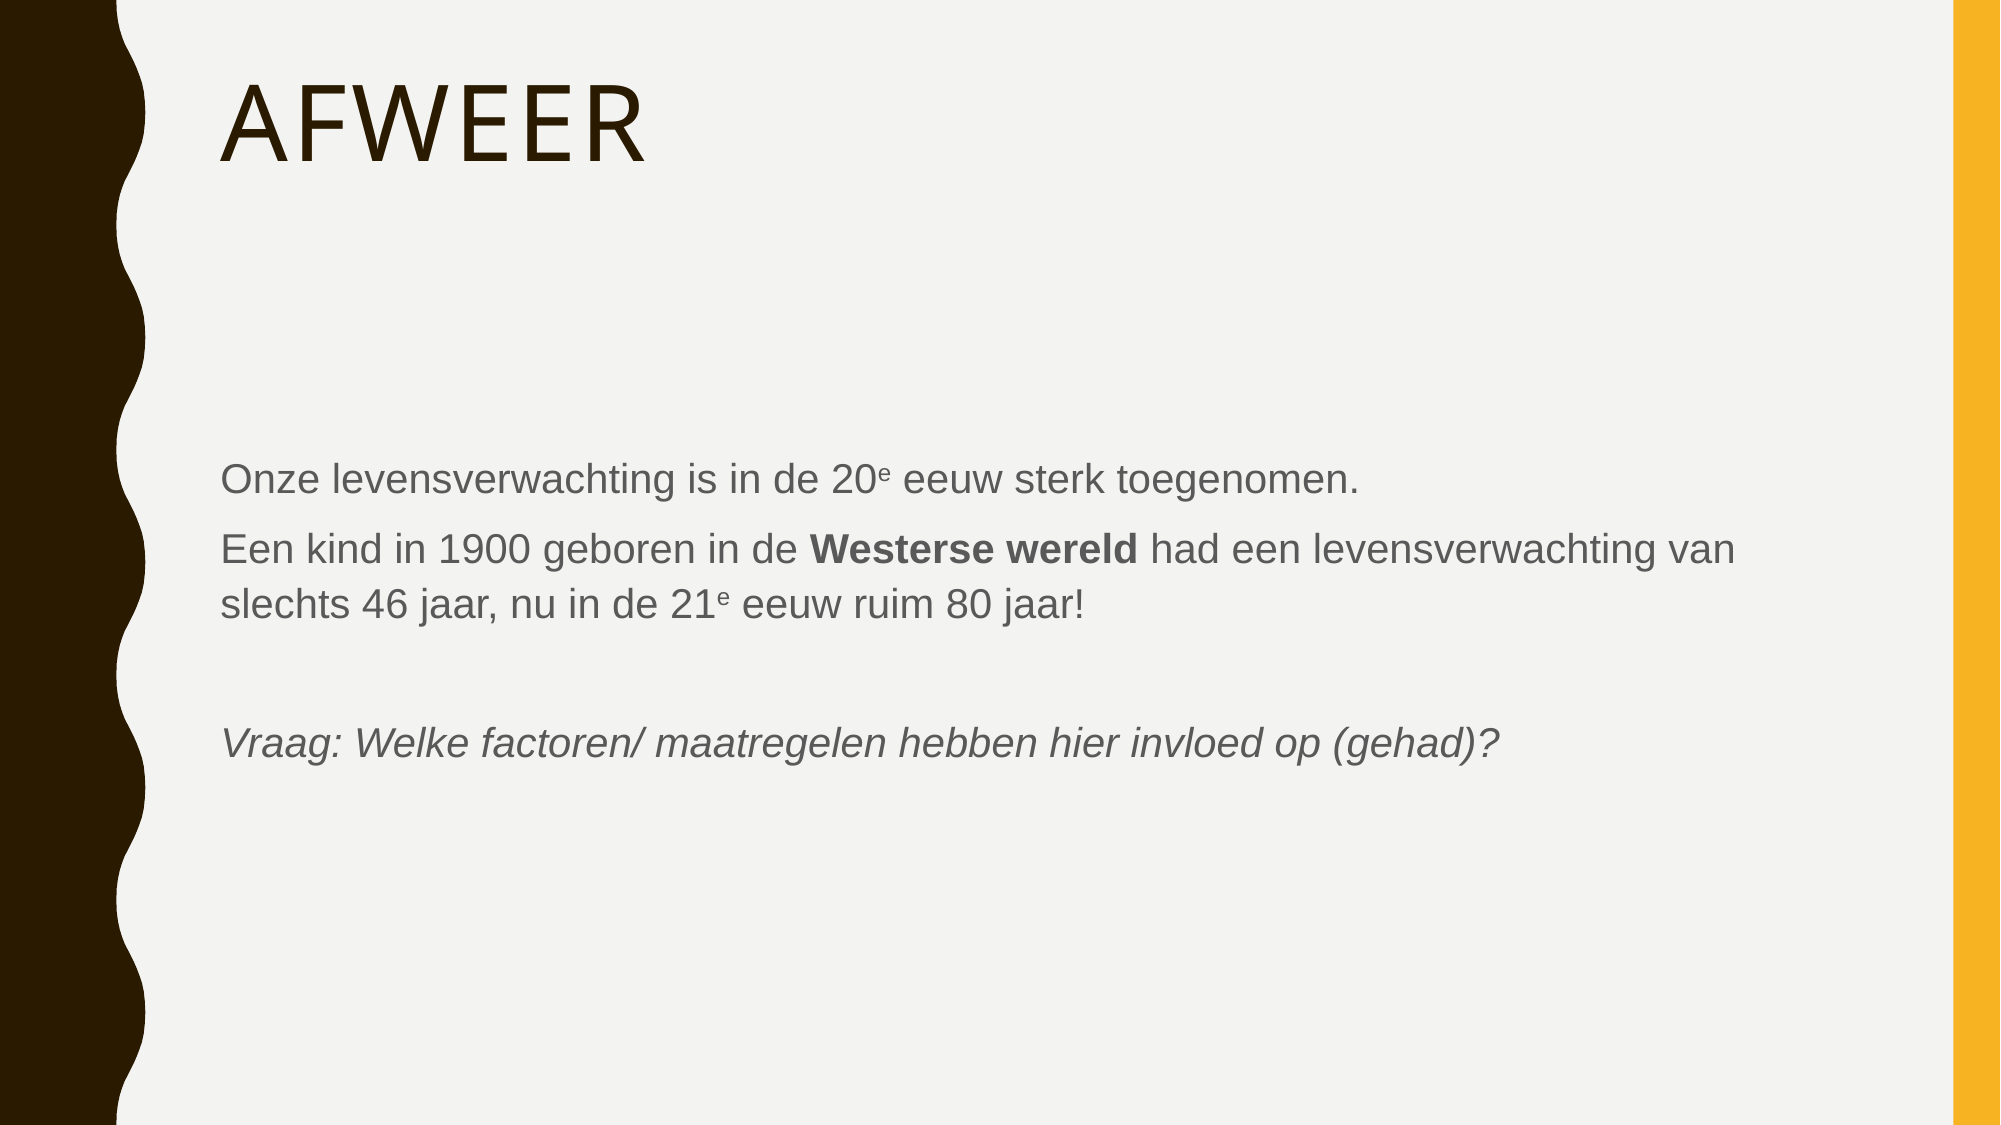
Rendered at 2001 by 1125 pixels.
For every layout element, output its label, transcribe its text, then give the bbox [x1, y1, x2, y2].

title Afweer [205, 62, 1875, 308]
list Onze levensverwachting is in de 20e eeuw sterk toegenomen. Een kind in 1900 geboren in de Westerse wereld had een levensverwachting van slechts 46 jaar, nu in de 21e eeuw ruim 80 jaar! Vraag: Welke factoren/ maatregelen hebben hier invloed op (gehad)? [205, 375, 1875, 965]
